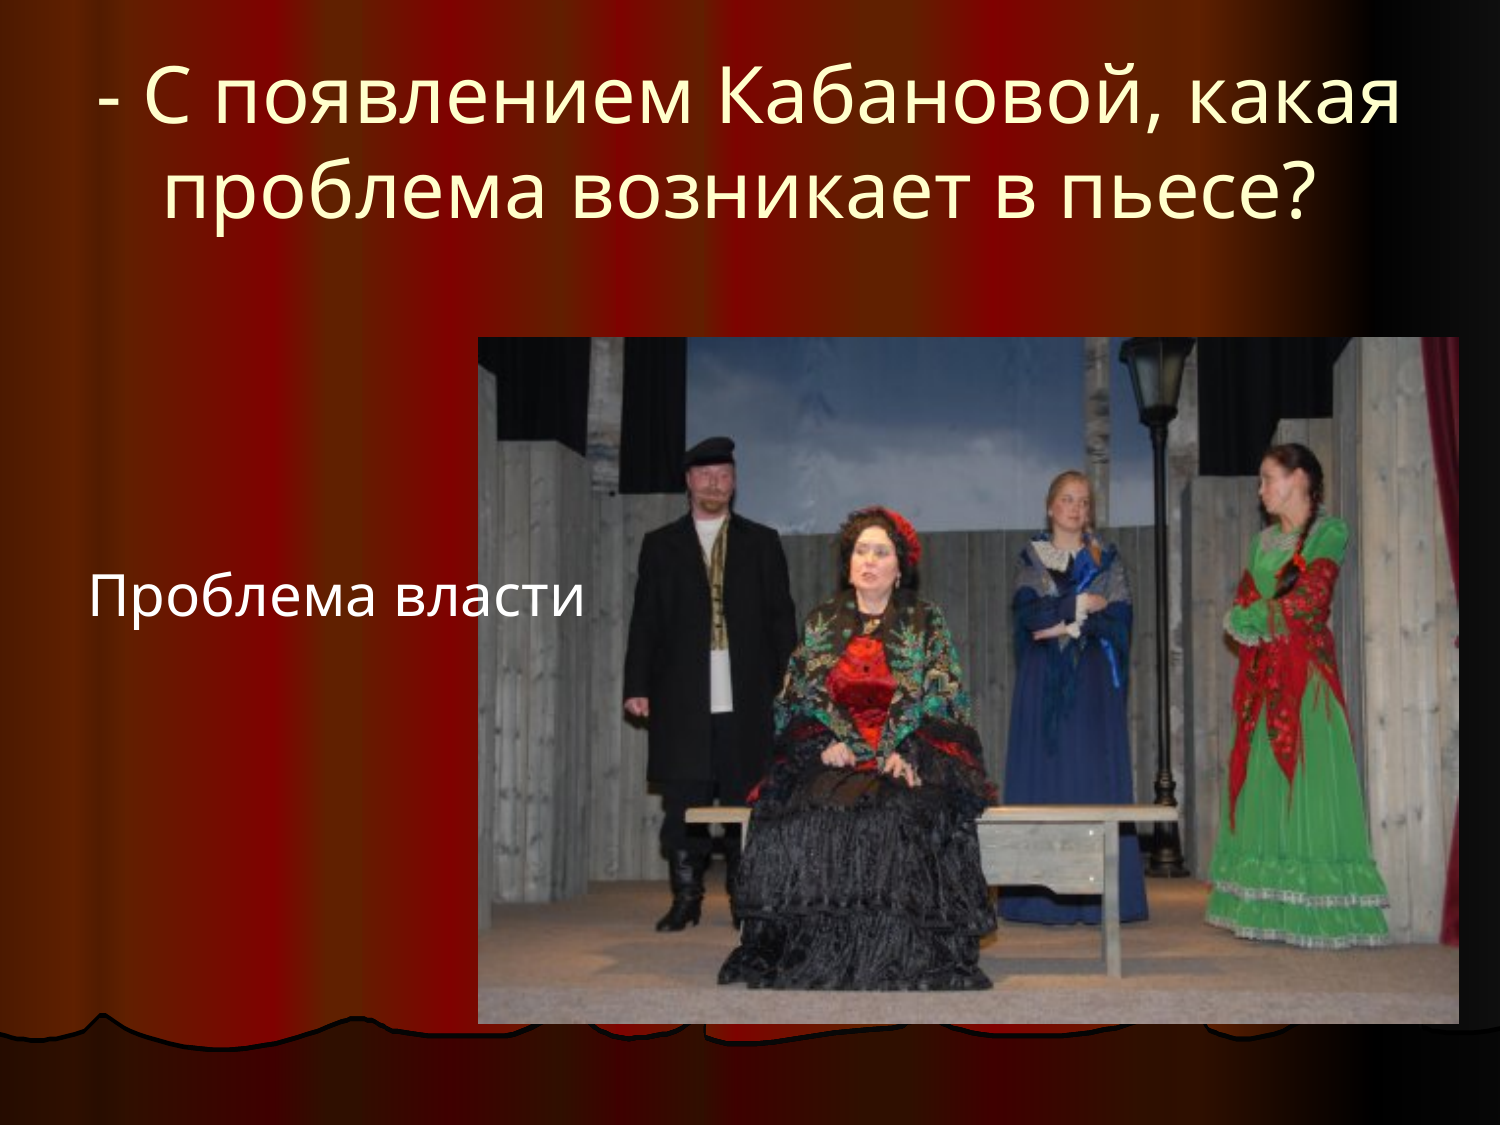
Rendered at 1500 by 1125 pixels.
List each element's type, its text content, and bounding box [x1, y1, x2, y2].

title - С появлением Кабановой, какая проблема возникает в пьесе? [74, 45, 1426, 233]
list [478, 337, 1460, 1024]
text_box Проблема власти [72, 550, 473, 636]
